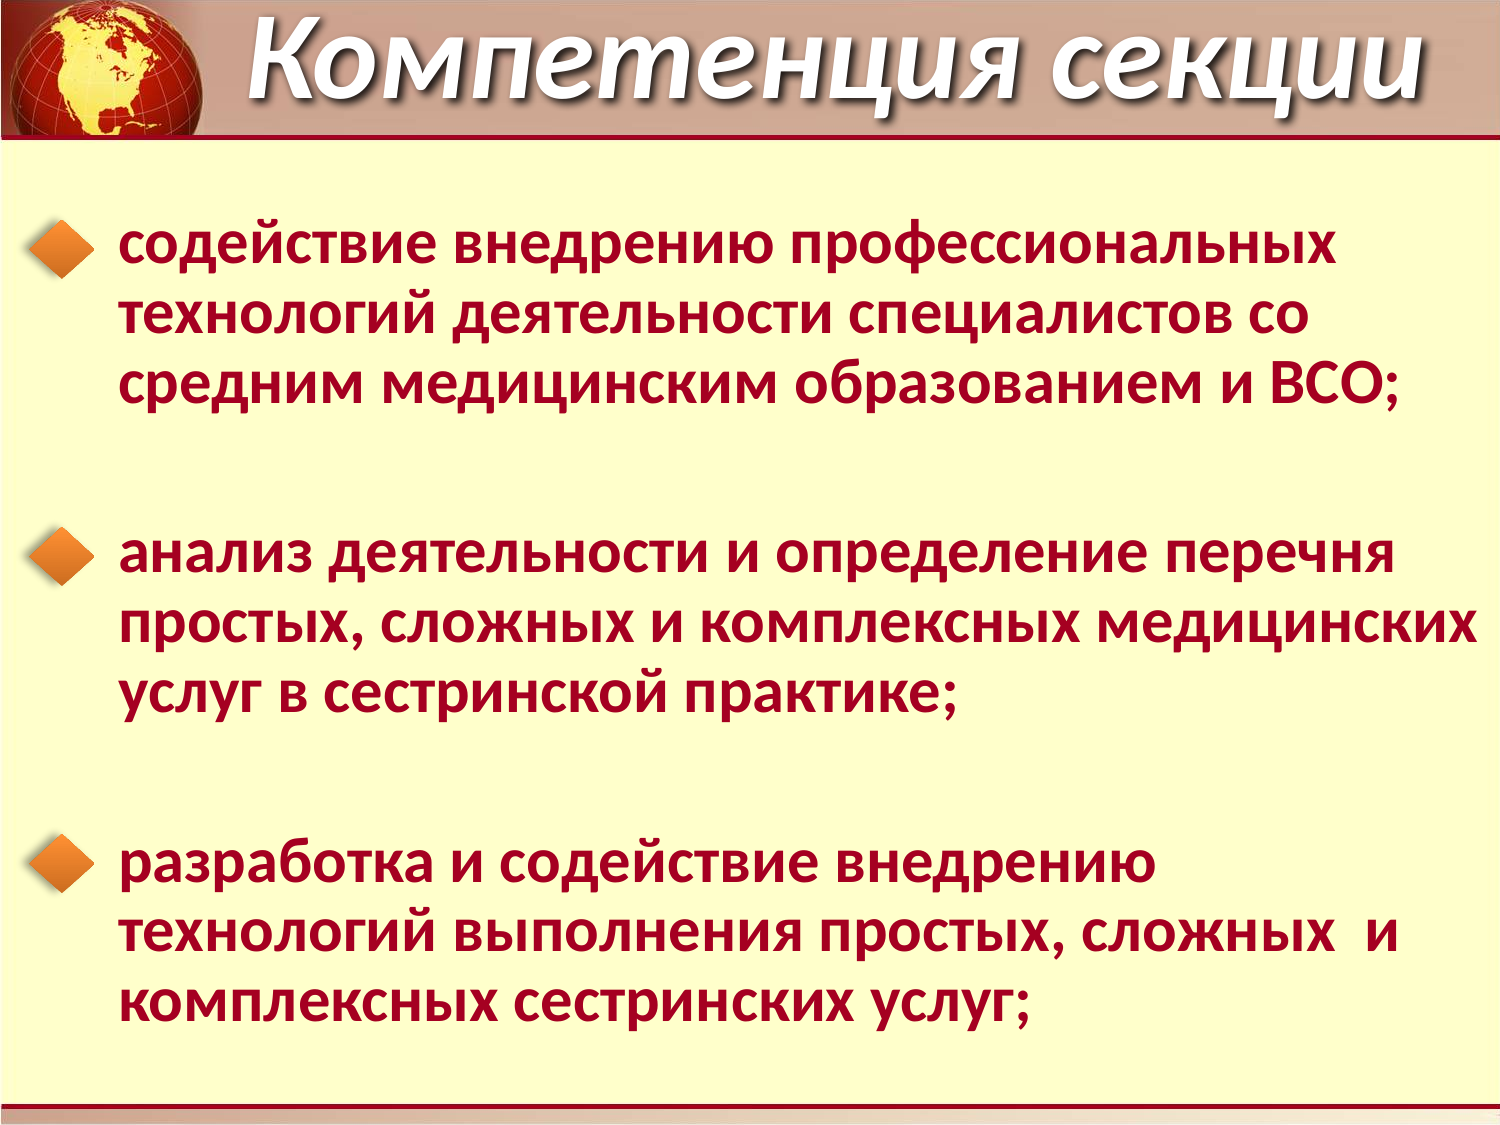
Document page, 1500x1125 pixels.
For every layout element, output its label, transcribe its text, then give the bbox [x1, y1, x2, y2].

text_box содействие внедрению профессиональных технологий деятельности специалистов со средним медицинским образованием и ВСО; анализ деятельности и определение перечня простых, сложных и комплексных медицинских услуг в сестринской практике; разработка и содействие внедрению технологий выполнения простых, сложных и комплексных сестринских услуг; [88, 200, 1500, 1036]
text_box [29, 219, 95, 279]
text_box Компетенция секции [171, 0, 1500, 134]
picture [0, 0, 1500, 1125]
text_box [29, 834, 95, 894]
text_box [29, 527, 95, 587]
